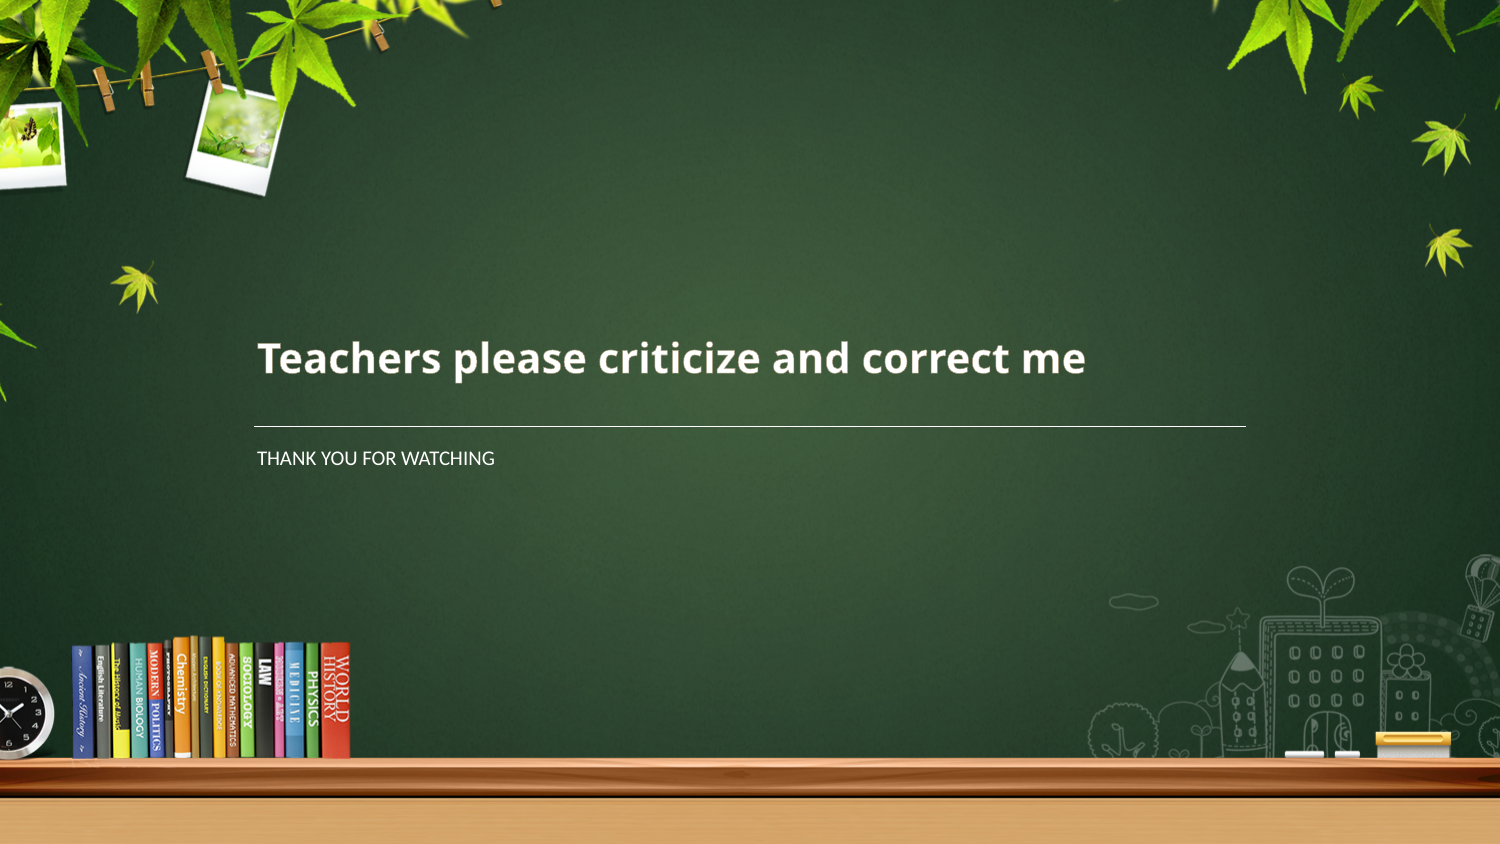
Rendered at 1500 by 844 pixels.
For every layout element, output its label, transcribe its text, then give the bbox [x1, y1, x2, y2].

text_box THANK YOU FOR WATCHING [242, 437, 1258, 478]
picture [0, 0, 1500, 844]
text_box Teachers please criticize and correct me [242, 324, 1259, 389]
